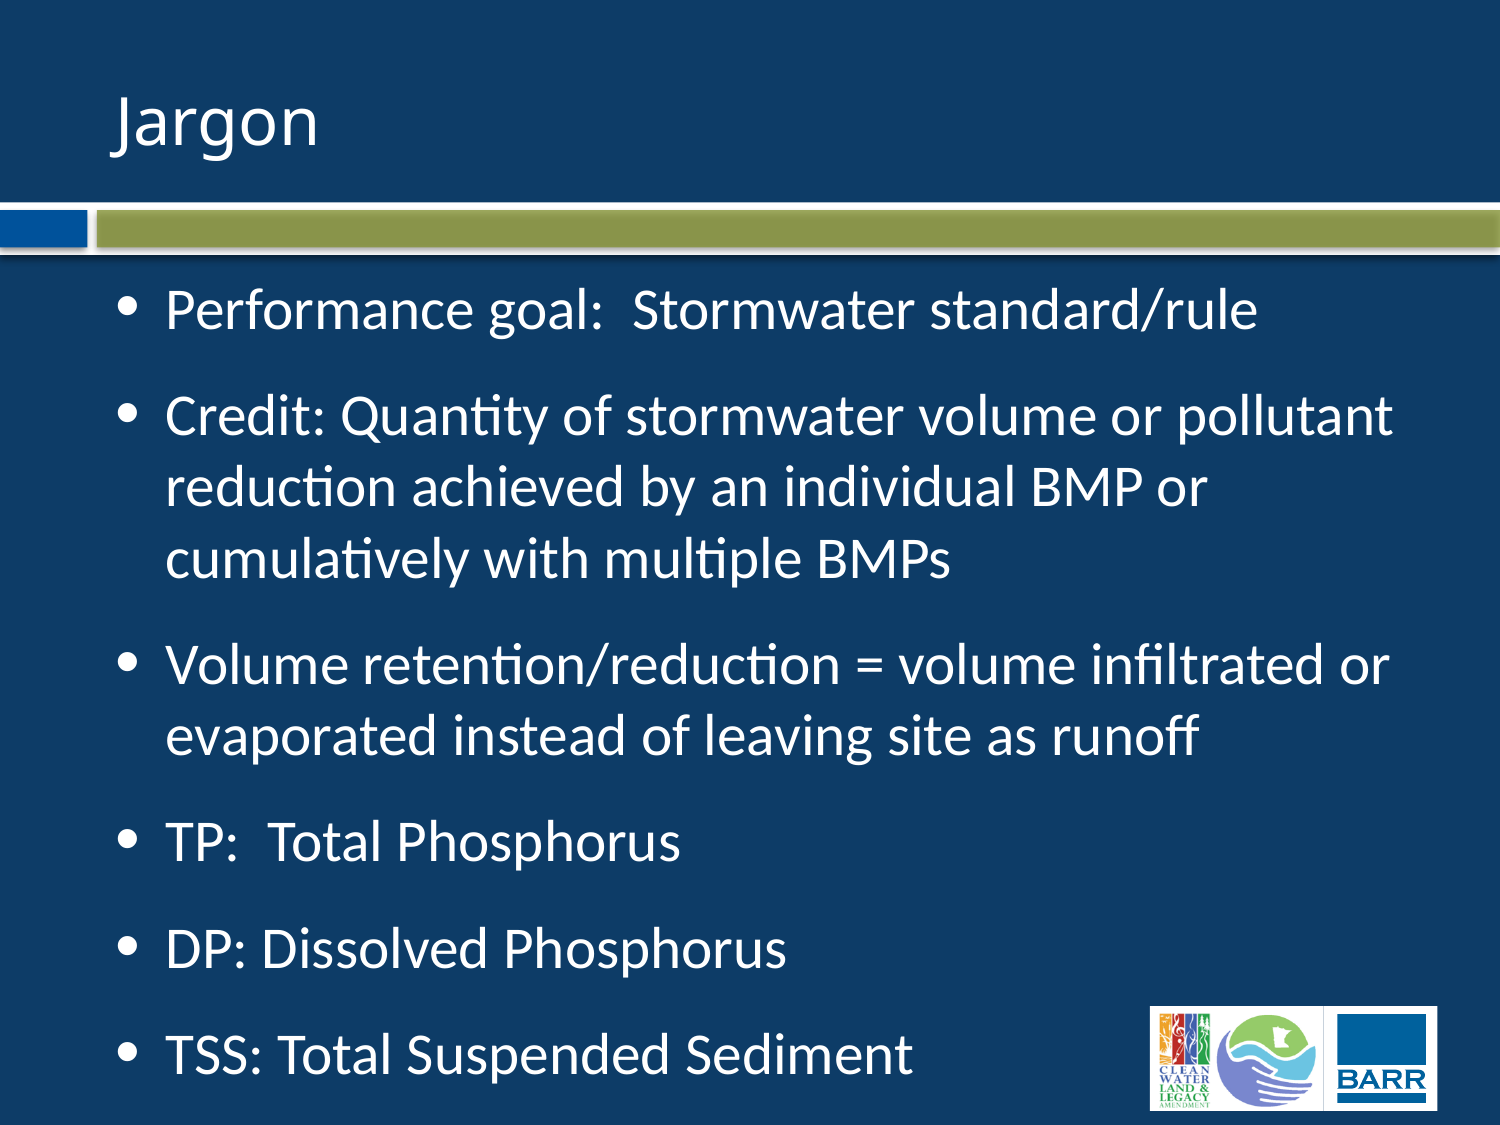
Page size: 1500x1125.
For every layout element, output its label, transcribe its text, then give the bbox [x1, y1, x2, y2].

list Performance goal: Stormwater standard/rule Credit: Quantity of stormwater volume or pollutant reduction achieved by an individual BMP or cumulatively with multiple BMPs Volume retention/reduction = volume infiltrated or evaporated instead of leaving site as runoff TP: Total Phosphorus DP: Dissolved Phosphorus TSS: Total Suspended Sediment [100, 262, 1438, 1100]
picture [1149, 1100, 1323, 1111]
title Jargon [100, 37, 1438, 200]
